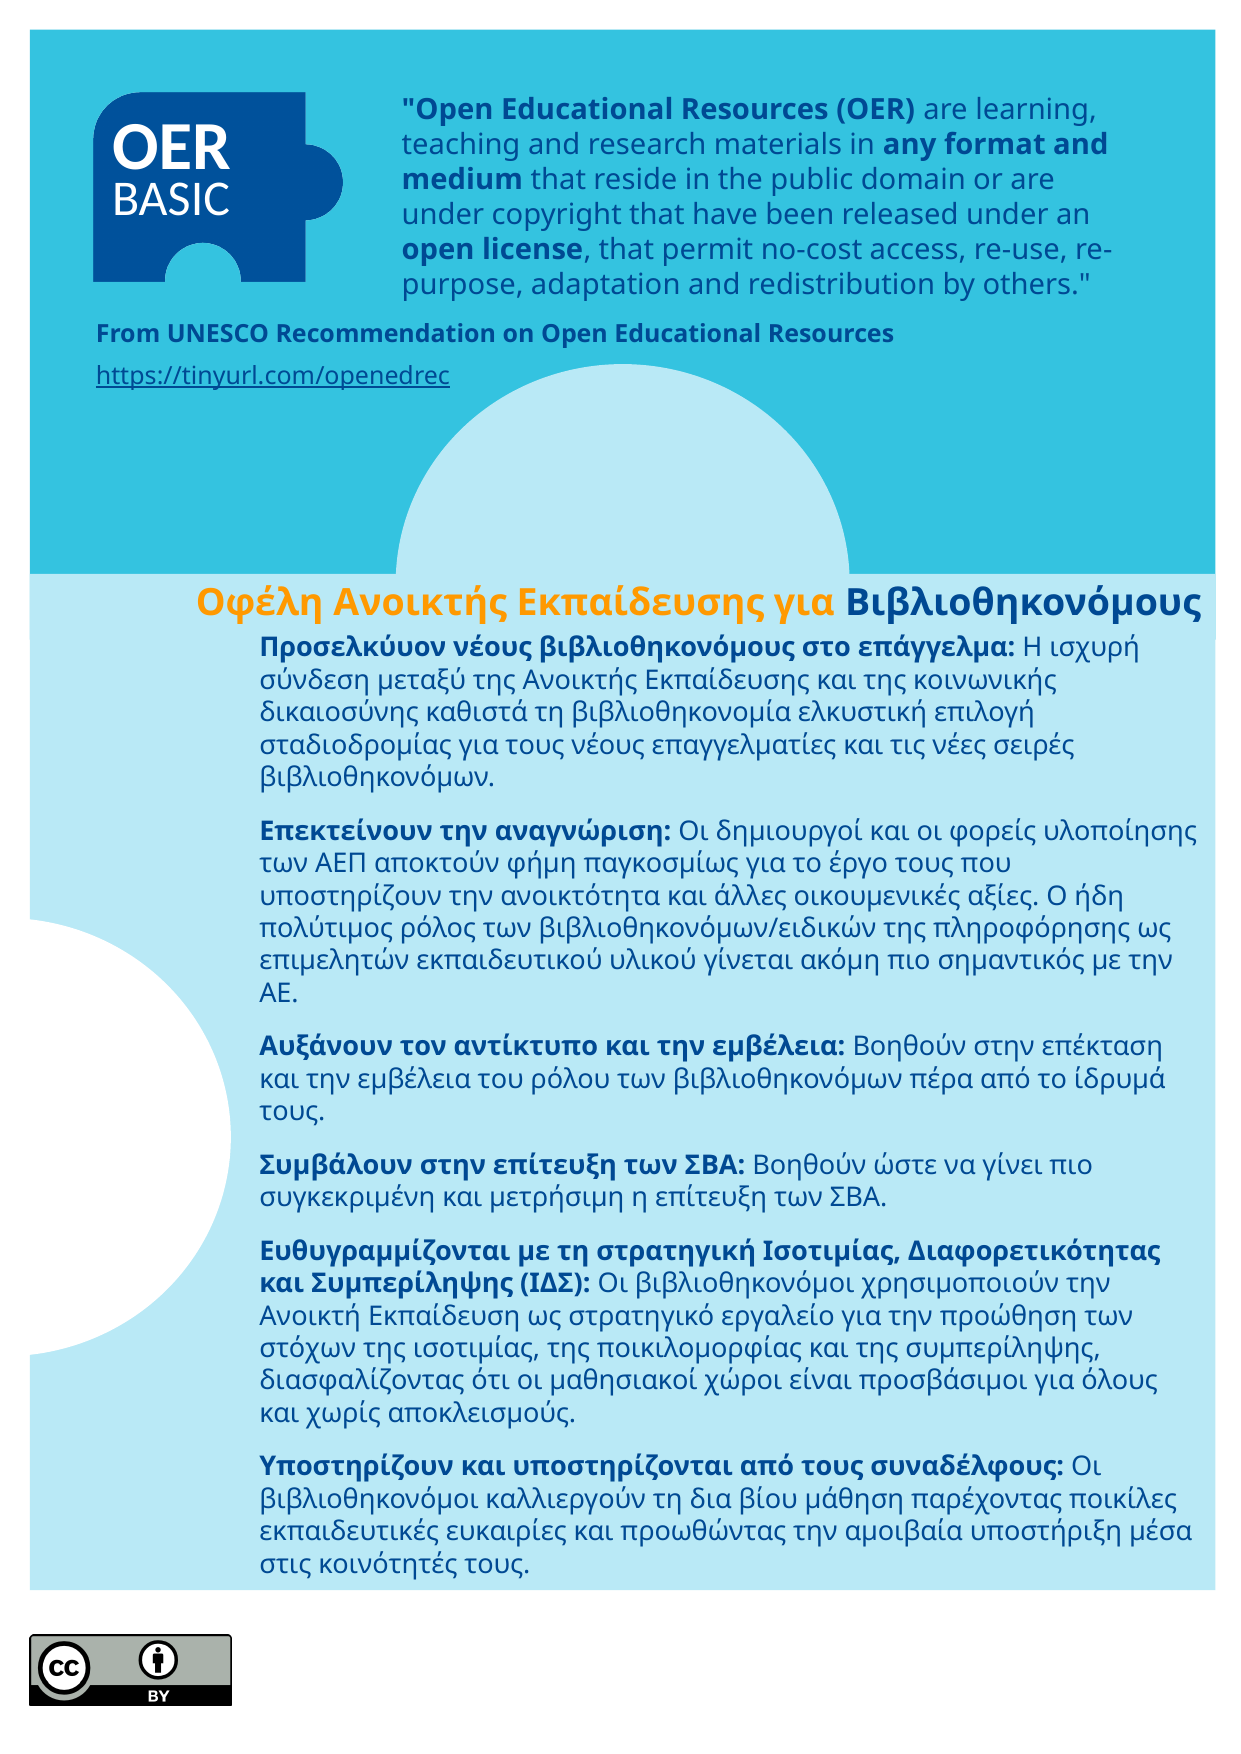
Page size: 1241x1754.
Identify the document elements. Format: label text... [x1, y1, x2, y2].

text_box [0, 917, 231, 1357]
text_box From UNESCO Recommendation on Open Educational Resources https://tinyurl.com/openedrec [80, 315, 1241, 403]
text_box [29, 29, 1216, 573]
picture [93, 92, 343, 282]
text_box Οφέλη Ανοικτής Εκπαίδευσης για Βιβλιοθηκονόμους [180, 572, 1241, 638]
text_box [395, 403, 850, 572]
text_box [29, 573, 244, 1591]
picture [29, 1634, 233, 1706]
text_box Προσελκύυον νέους βιβλιοθηκονόμους στο επάγγελμα: Η ισχυρή σύνδεση μεταξύ της Ανοικτής Εκπαίδευσης και της κοινωνικής δικαιοσύνης καθιστά τη βιβλιοθηκονομία ελκυστική επιλογή σταδιοδρομίας για τους νέους επαγγελματίες και τις νέες σειρές βιβλιοθηκονόμων. Επεκτείνουν την αναγνώριση: Οι δημιουργοί και οι φορείς υλοποίησης των ΑΕΠ αποκτούν φήμη παγκοσμίως για το έργο τους που υποστηρίζουν την ανοικτότητα και άλλες οικουμενικές αξίες. Ο ήδη πολύτιμος ρόλος των βιβλιοθηκονόμων/ειδικών της πληροφόρησης ως επιμελητών εκπαιδευτικού υλικού γίνεται ακόμη πιο σημαντικός με την ΑΕ. Αυξάνουν τον αντίκτυπο και την εμβέλεια: Βοηθούν στην επέκταση και την εμβέλεια του ρόλου των βιβλιοθηκονόμων πέρα από το ίδρυμά τους. Συμβάλουν στην επίτευξη των ΣBΑ: Βοηθούν ώστε να γίνει πιο συγκεκριμένη και μετρήσιμη η επίτευξη των ΣΒΑ. Ευθυγραμμίζονται με τη στρατηγική Ισοτιμίας, Διαφορετικότητας και Συμπερίληψης (ΙΔΣ): Οι βιβλιοθηκονόμοι χρησιμοποιούν την Ανοικτή Εκπαίδευση ως στρατηγικό εργαλείο για την προώθηση των στόχων της ισοτιμίας, της ποικιλομορφίας και της συμπερίληψης, διασφαλίζοντας ότι οι μαθησιακοί χώροι είναι προσβάσιμοι για όλους και χωρίς αποκλεισμούς. Υποστηρίζουν και υποστηρίζονται από τους συναδέλφους: Οι βιβλιοθηκονόμοι καλλιεργούν τη δια βίου μάθηση παρέχοντας ποικίλες εκπαιδευτικές ευκαιρίες και προωθώντας την αμοιβαία υποστήριξη μέσα στις κοινότητές τους. [244, 638, 1215, 1594]
text_box "Open Educational Resources (OER) are learning, teaching and research materials in any format and medium that reside in the public domain or are under copyright that have been released under an open license, that permit no-cost access, re-use, re-purpose, adaptation and redistribution by others." [386, 75, 1147, 316]
